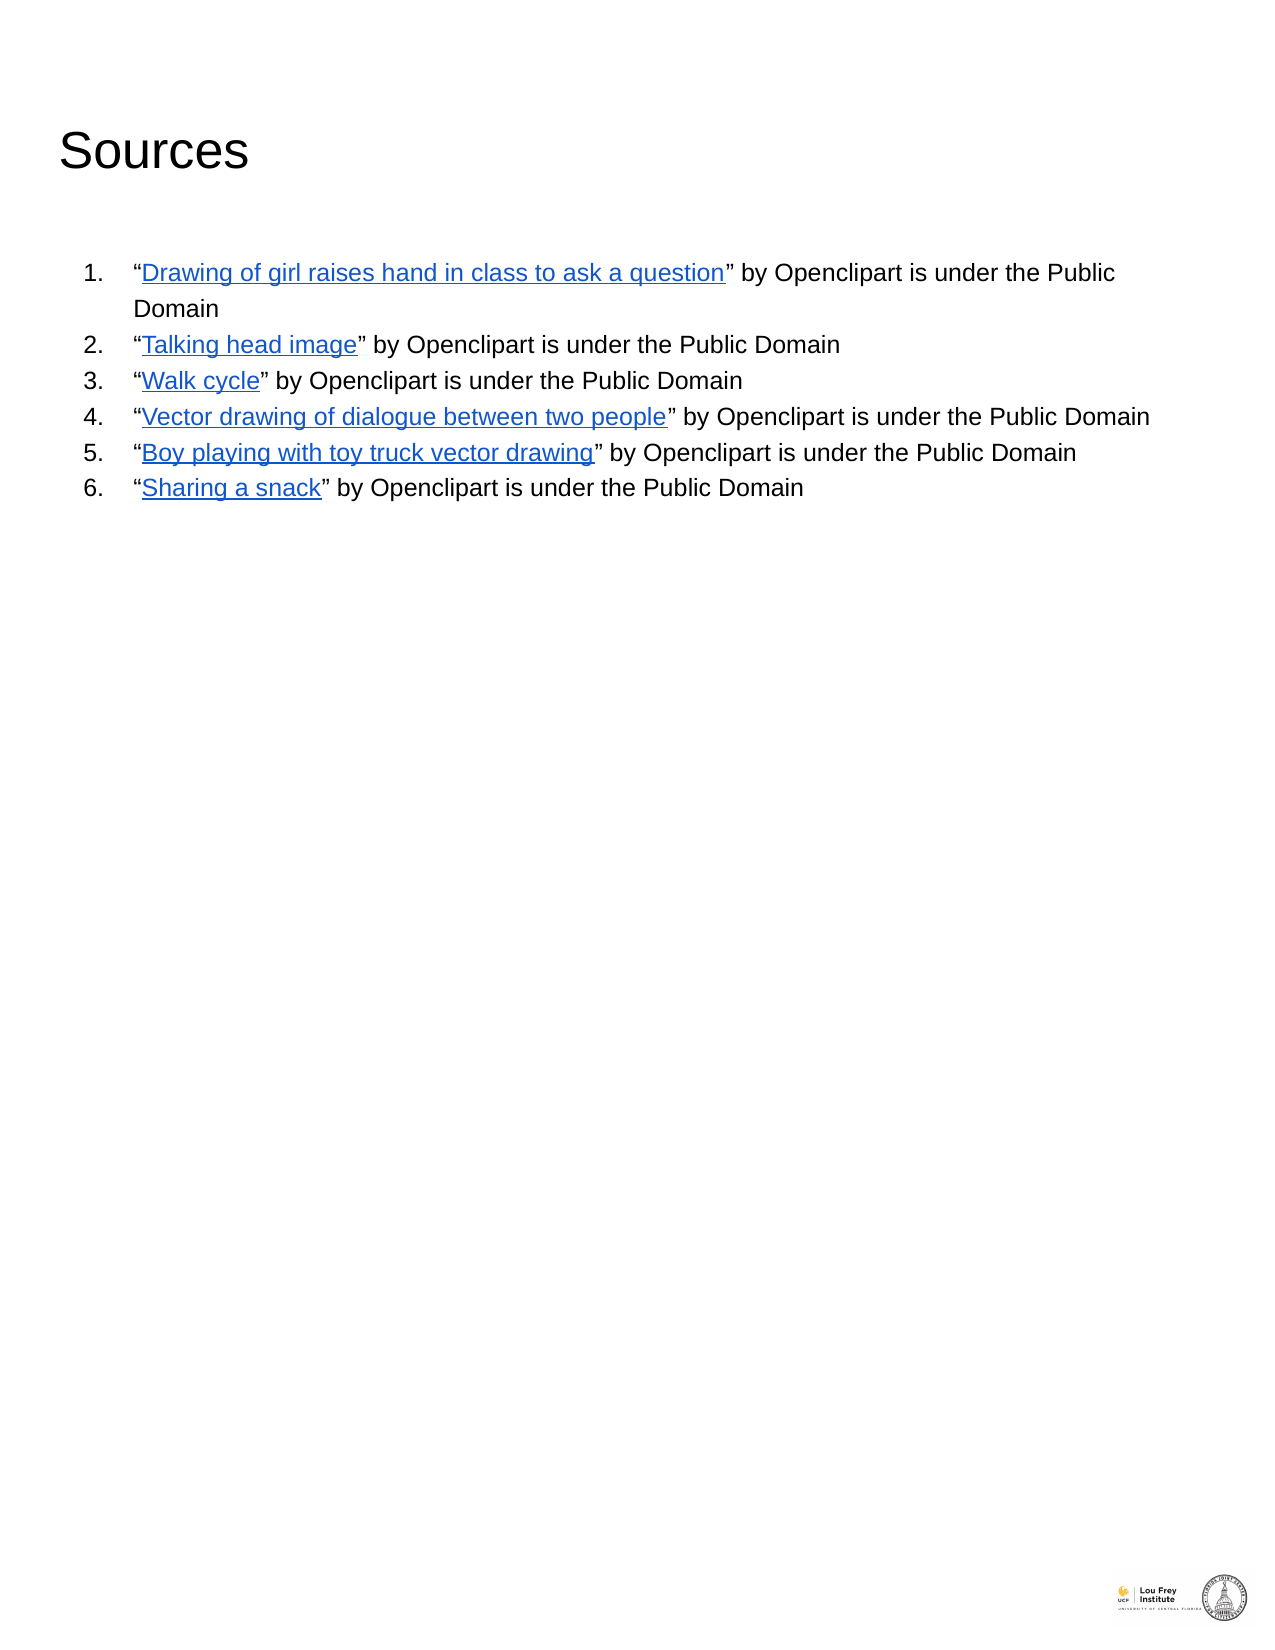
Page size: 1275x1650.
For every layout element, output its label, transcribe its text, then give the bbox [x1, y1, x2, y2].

text_box “Drawing of girl raises hand in class to ask a question” by Openclipart is under the Public Domain “Talking head image” by Openclipart is under the Public Domain “Walk cycle” by Openclipart is under the Public Domain “Vector drawing of dialogue between two people” by Openclipart is under the Public Domain “Boy playing with toy truck vector drawing” by Openclipart is under the Public Domain “Sharing a snack” by Openclipart is under the Public Domain [43, 235, 1171, 517]
title Sources [43, 69, 1232, 226]
picture [1110, 1569, 1258, 1627]
